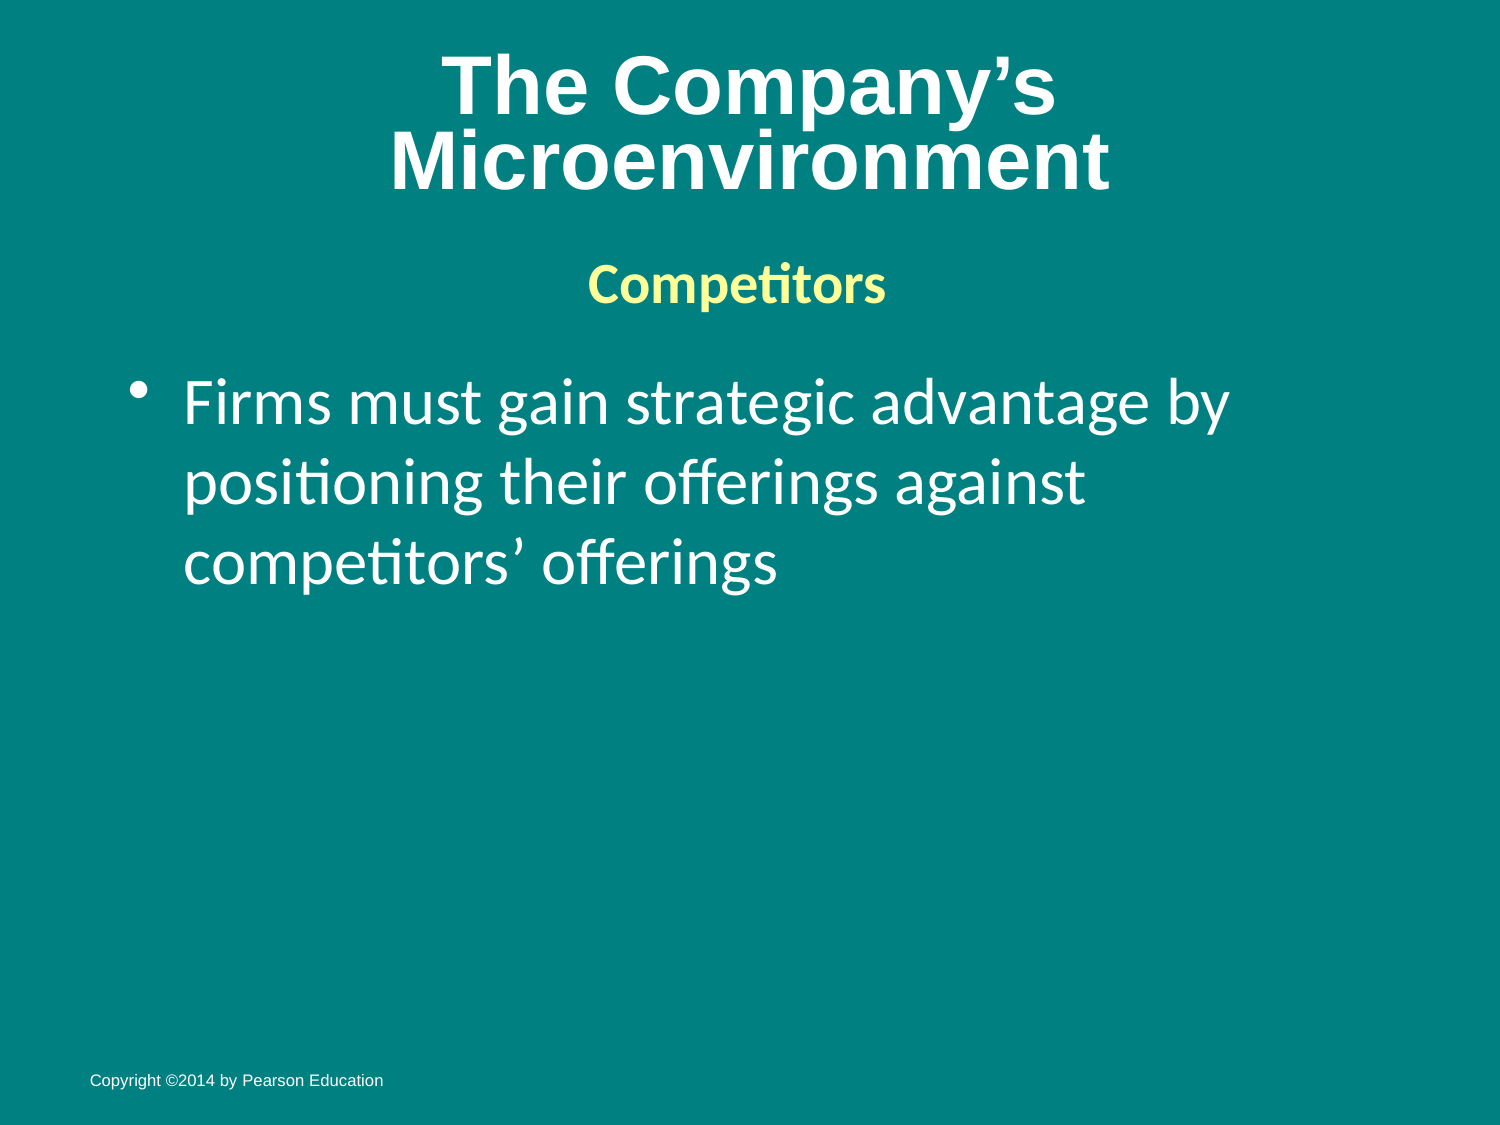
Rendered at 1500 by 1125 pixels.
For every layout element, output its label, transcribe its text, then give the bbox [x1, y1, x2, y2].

text_box Copyright ©2014 by Pearson Education [74, 1062, 825, 1098]
title The Company’s Microenvironment [112, 37, 1388, 226]
list Competitors [149, 237, 1326, 301]
list Firms must gain strategic advantage by positioning their offerings against competitors’ offerings [112, 349, 1388, 1001]
